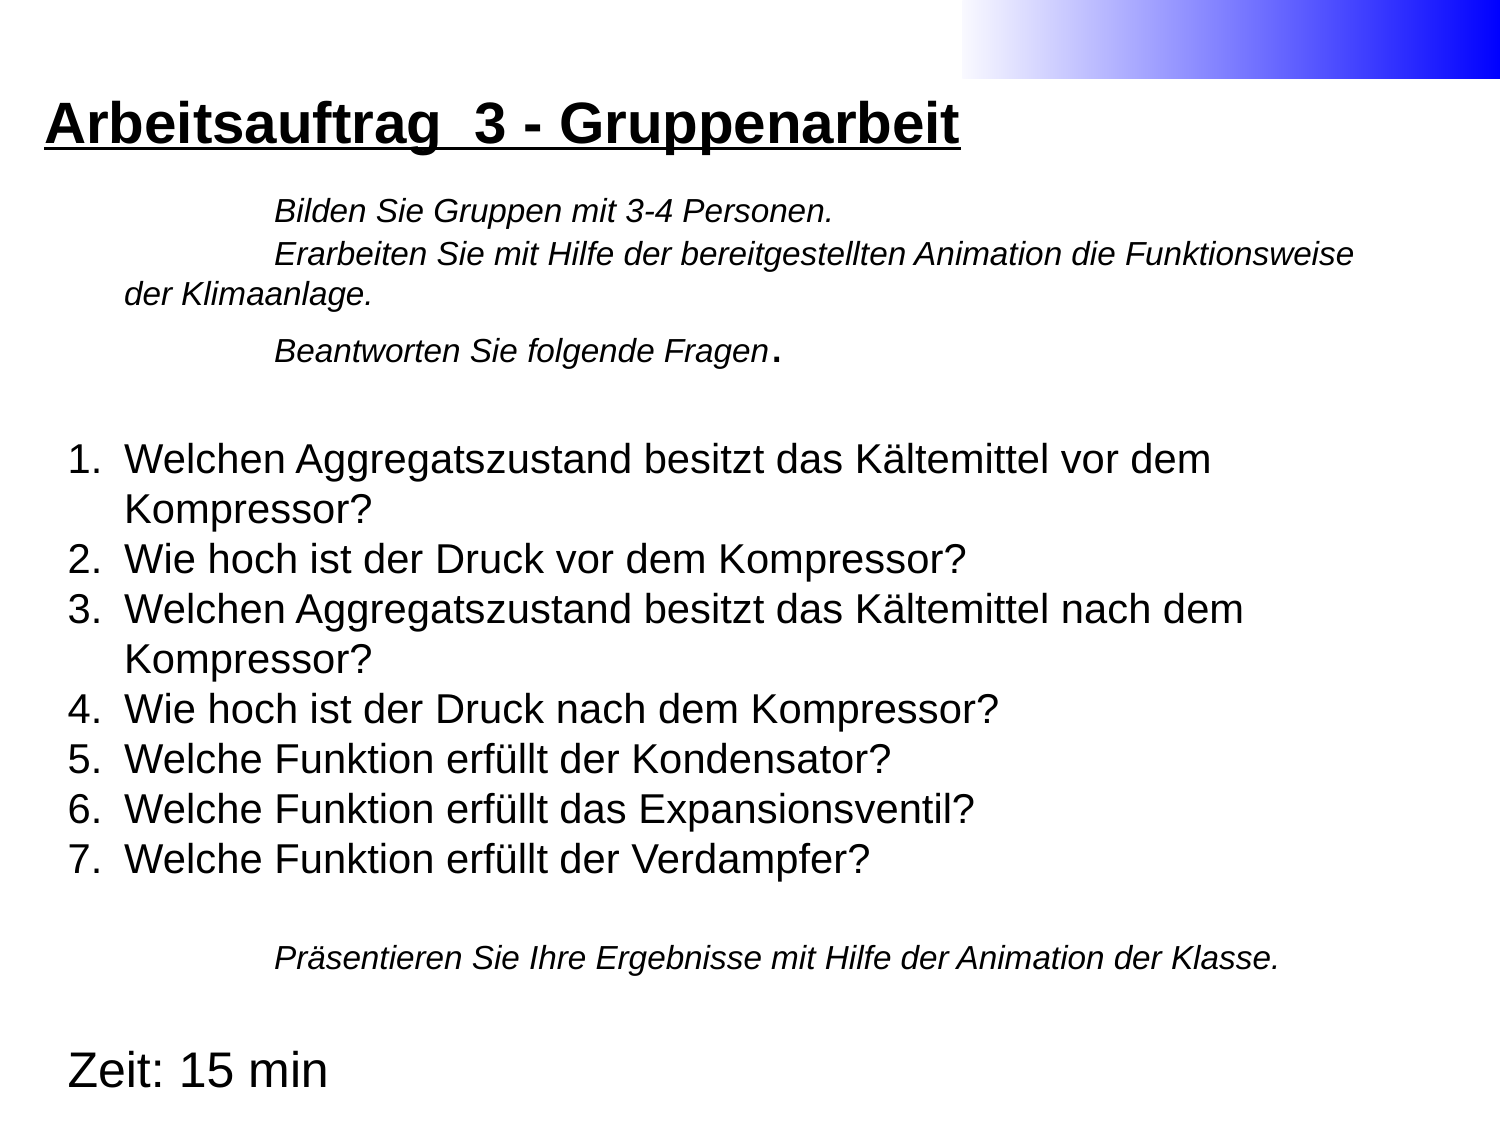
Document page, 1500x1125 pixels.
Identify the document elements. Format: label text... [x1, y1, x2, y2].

text_box Arbeitsauftrag 3 - Gruppenarbeit [29, 78, 1176, 233]
text_box Bilden Sie Gruppen mit 3-4 Personen. Erarbeiten Sie mit Hilfe der bereitgestellten Animation die Funktionsweise der Klimaanlage. Beantworten Sie folgende Fragen. Welchen Aggregatszustand besitzt das Kältemittel vor dem Kompressor? Wie hoch ist der Druck vor dem Kompressor? Welchen Aggregatszustand besitzt das Kältemittel nach dem Kompressor? Wie hoch ist der Druck nach dem Kompressor? Welche Funktion erfüllt der Kondensator? Welche Funktion erfüllt das Expansionsventil? Welche Funktion erfüllt der Verdampfer? Präsentieren Sie Ihre Ergebnisse mit Hilfe der Animation der Klasse. Zeit: 15 min [53, 164, 1424, 1105]
